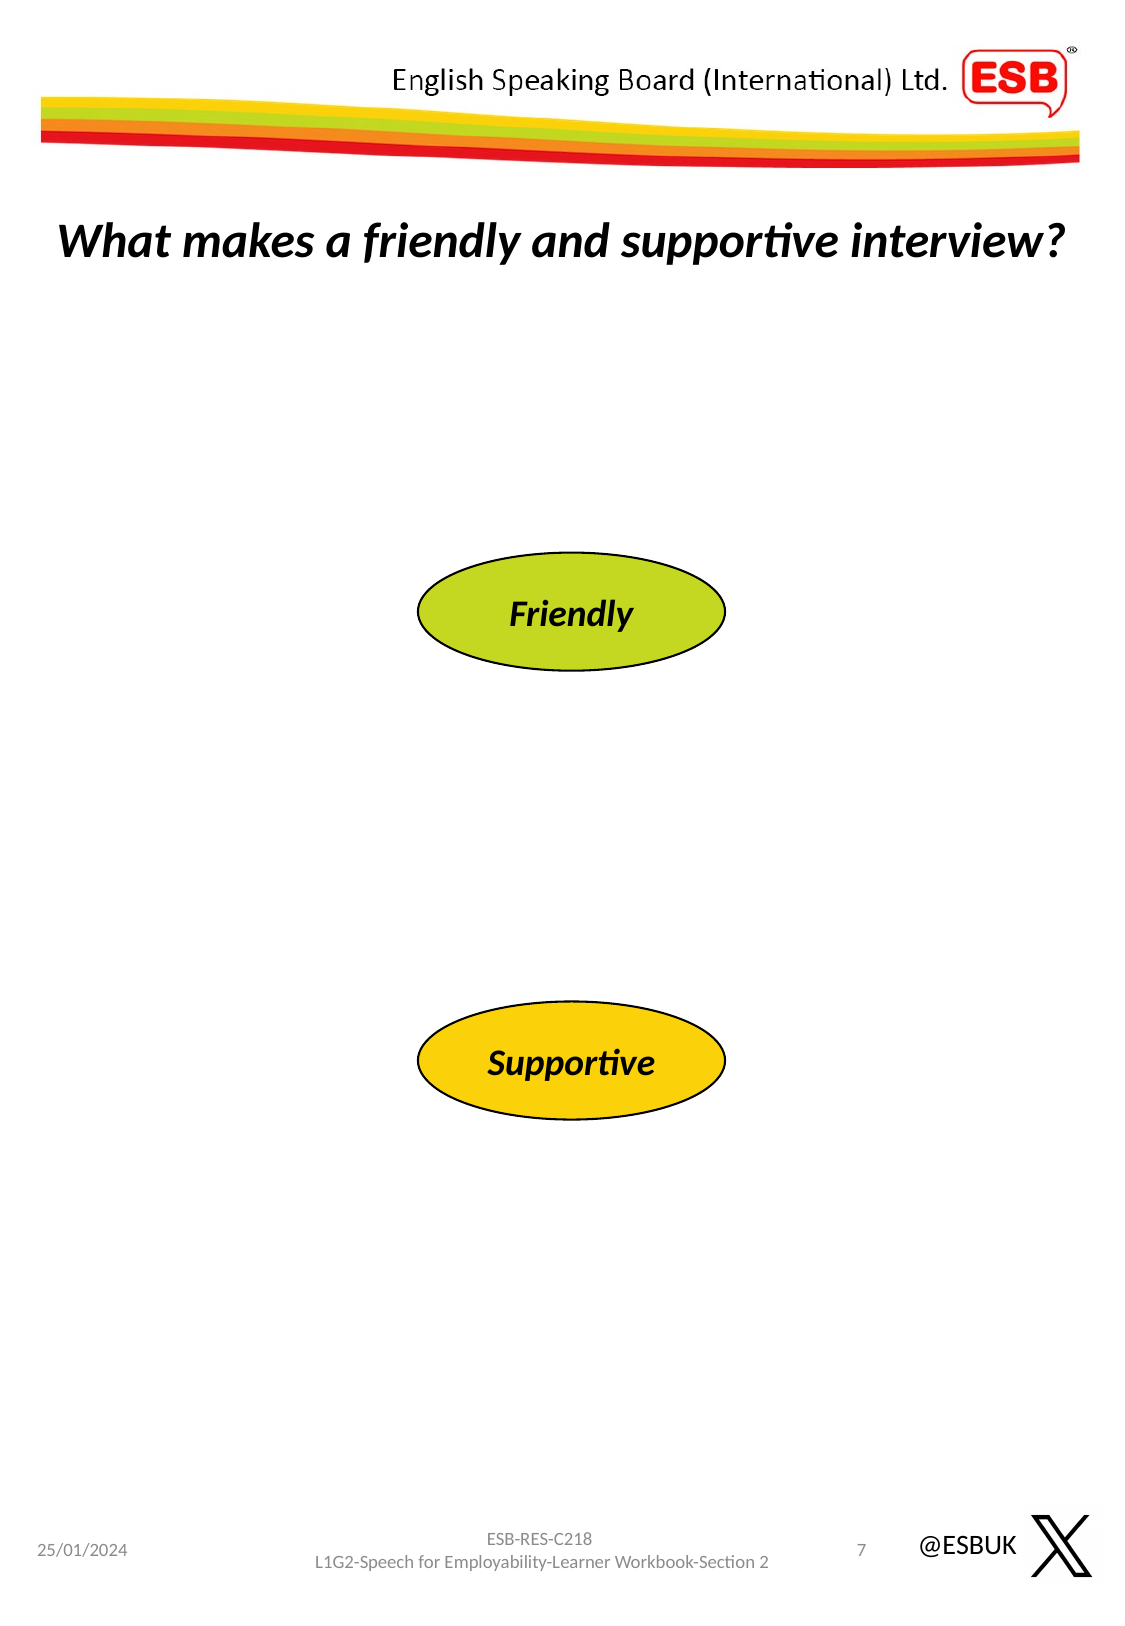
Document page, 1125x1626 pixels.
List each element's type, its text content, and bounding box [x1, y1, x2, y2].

footer ESB-RES-C218 L1G2-Speech for Employability-Learner Workbook-Section 2 [296, 1506, 697, 1593]
picture [1022, 1502, 1103, 1590]
picture [0, 1, 1125, 234]
text_box Friendly [416, 551, 727, 672]
slide_number 7 [697, 1506, 882, 1593]
title What makes a friendly and supportive interview? [41, 182, 1083, 301]
text_box Supportive [416, 1000, 727, 1121]
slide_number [22, 1506, 276, 1593]
